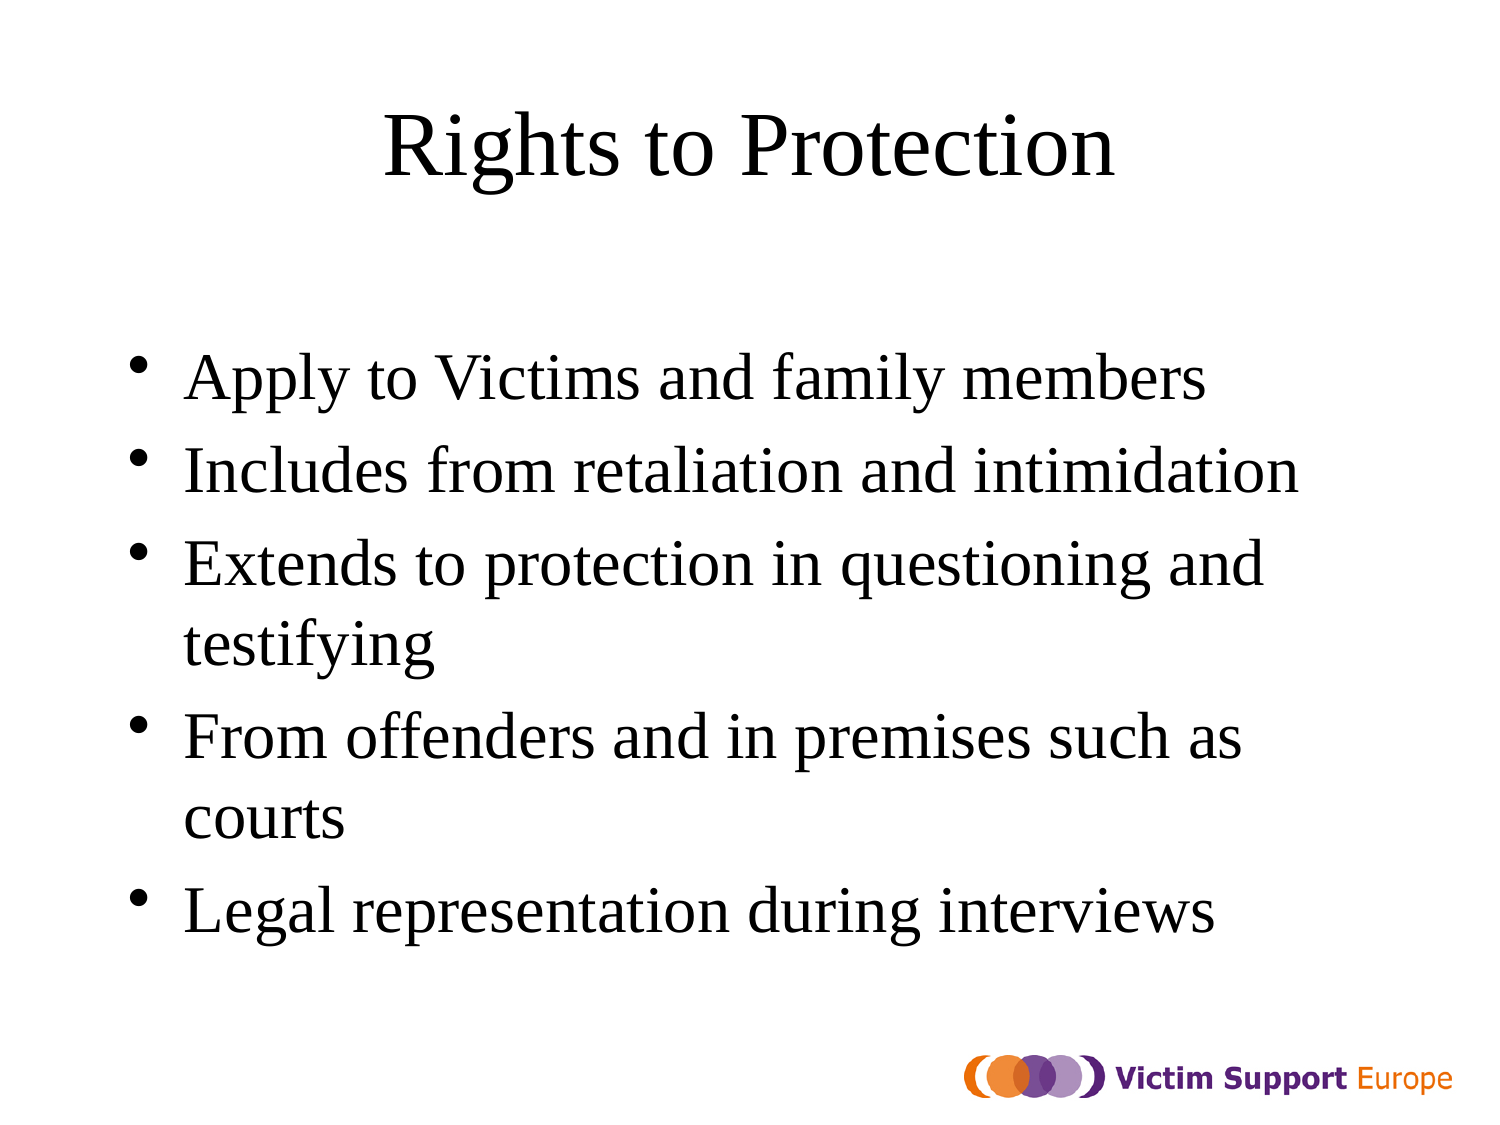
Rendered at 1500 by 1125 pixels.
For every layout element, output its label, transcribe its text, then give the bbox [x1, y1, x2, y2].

title Rights to Protection [112, 99, 1388, 288]
picture [915, 1027, 1500, 1125]
list Apply to Victims and family members Includes from retaliation and intimidation Extends to protection in questioning and testifying From offenders and in premises such as courts Legal representation during interviews [112, 324, 1388, 1001]
